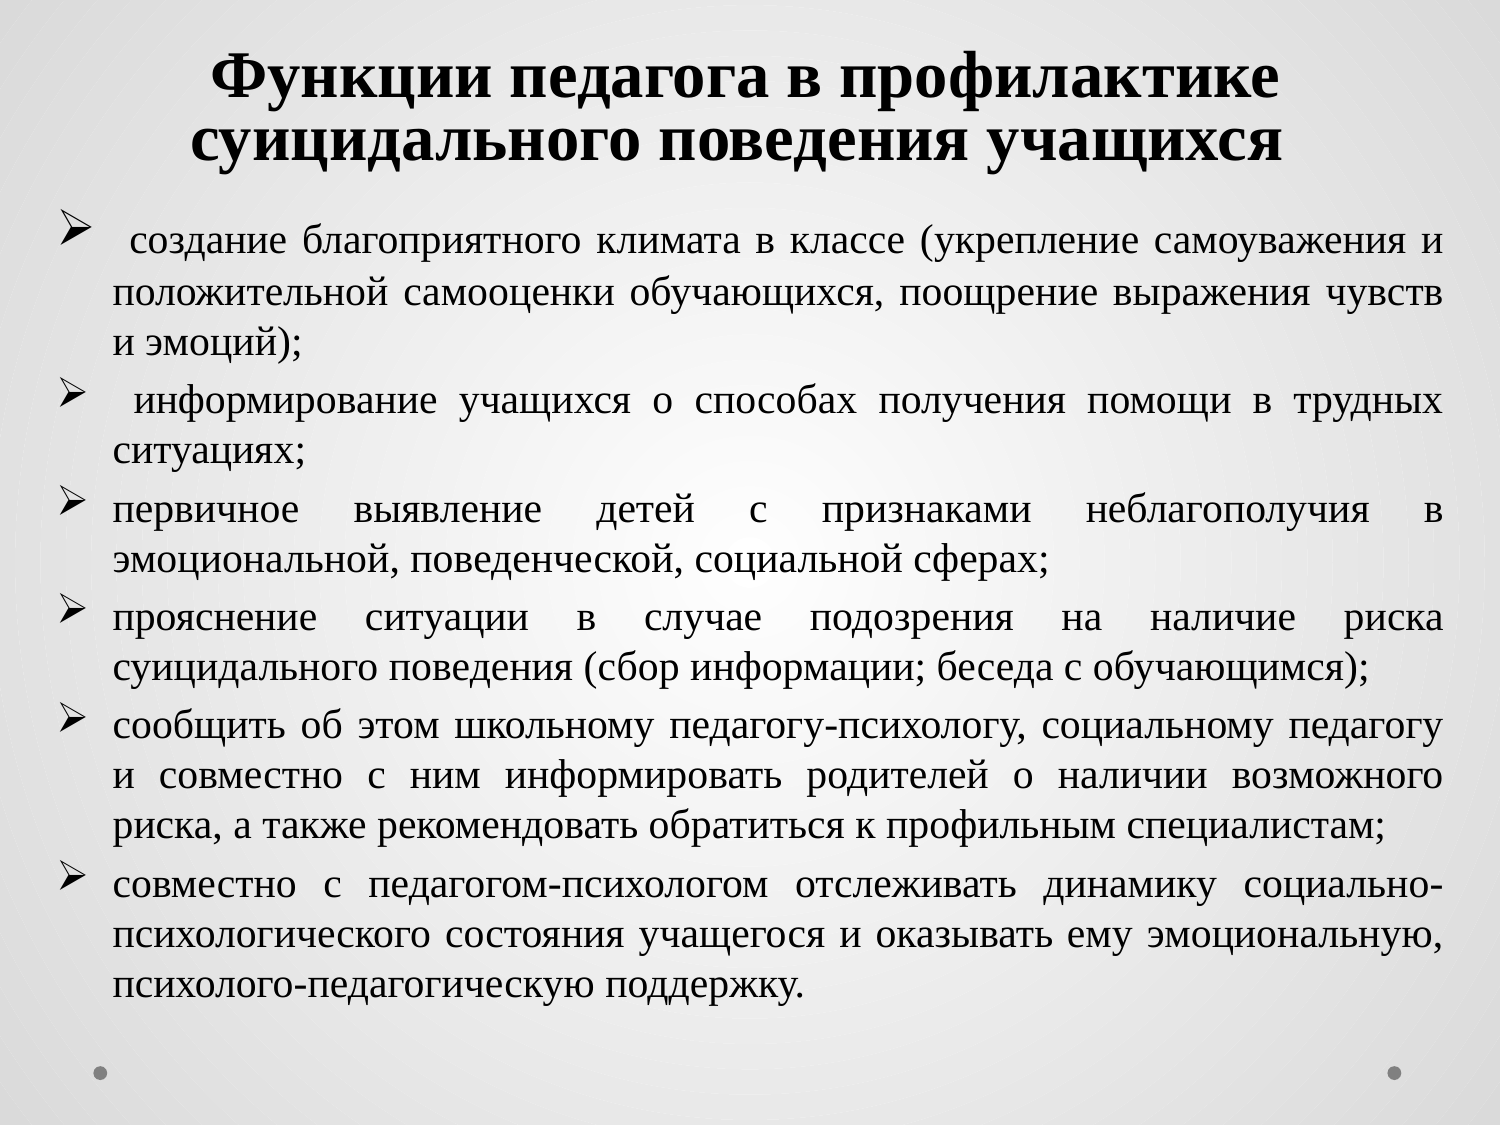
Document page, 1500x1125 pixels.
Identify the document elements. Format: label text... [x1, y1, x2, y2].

list создание благоприятного климата в классе (укрепление самоуважения и положительной самооценки обучающихся, поощрение выражения чувств и эмоций); информирование учащихся о способах получения помощи в трудных ситуациях; первичное выявление детей с признаками неблагополучия в эмоциональной, поведенческой, социальной сферах; прояснение ситуации в случае подозрения на наличие риска суицидального поведения (сбор информации; беседа с обучающимся); сообщить об этом школьному педагогу-психологу, социальному педагогу и совместно с ним информировать родителей о наличии возможного риска, а также рекомендовать обратиться к профильным специалистам; совместно с педагогом-психологом отслеживать динамику социально-психологического состояния учащегося и оказывать ему эмоциональную, психолого-педагогическую поддержку. [41, 196, 1459, 1094]
title Функции педагога в профилактике суицидального поведения учащихся [64, 42, 1427, 196]
